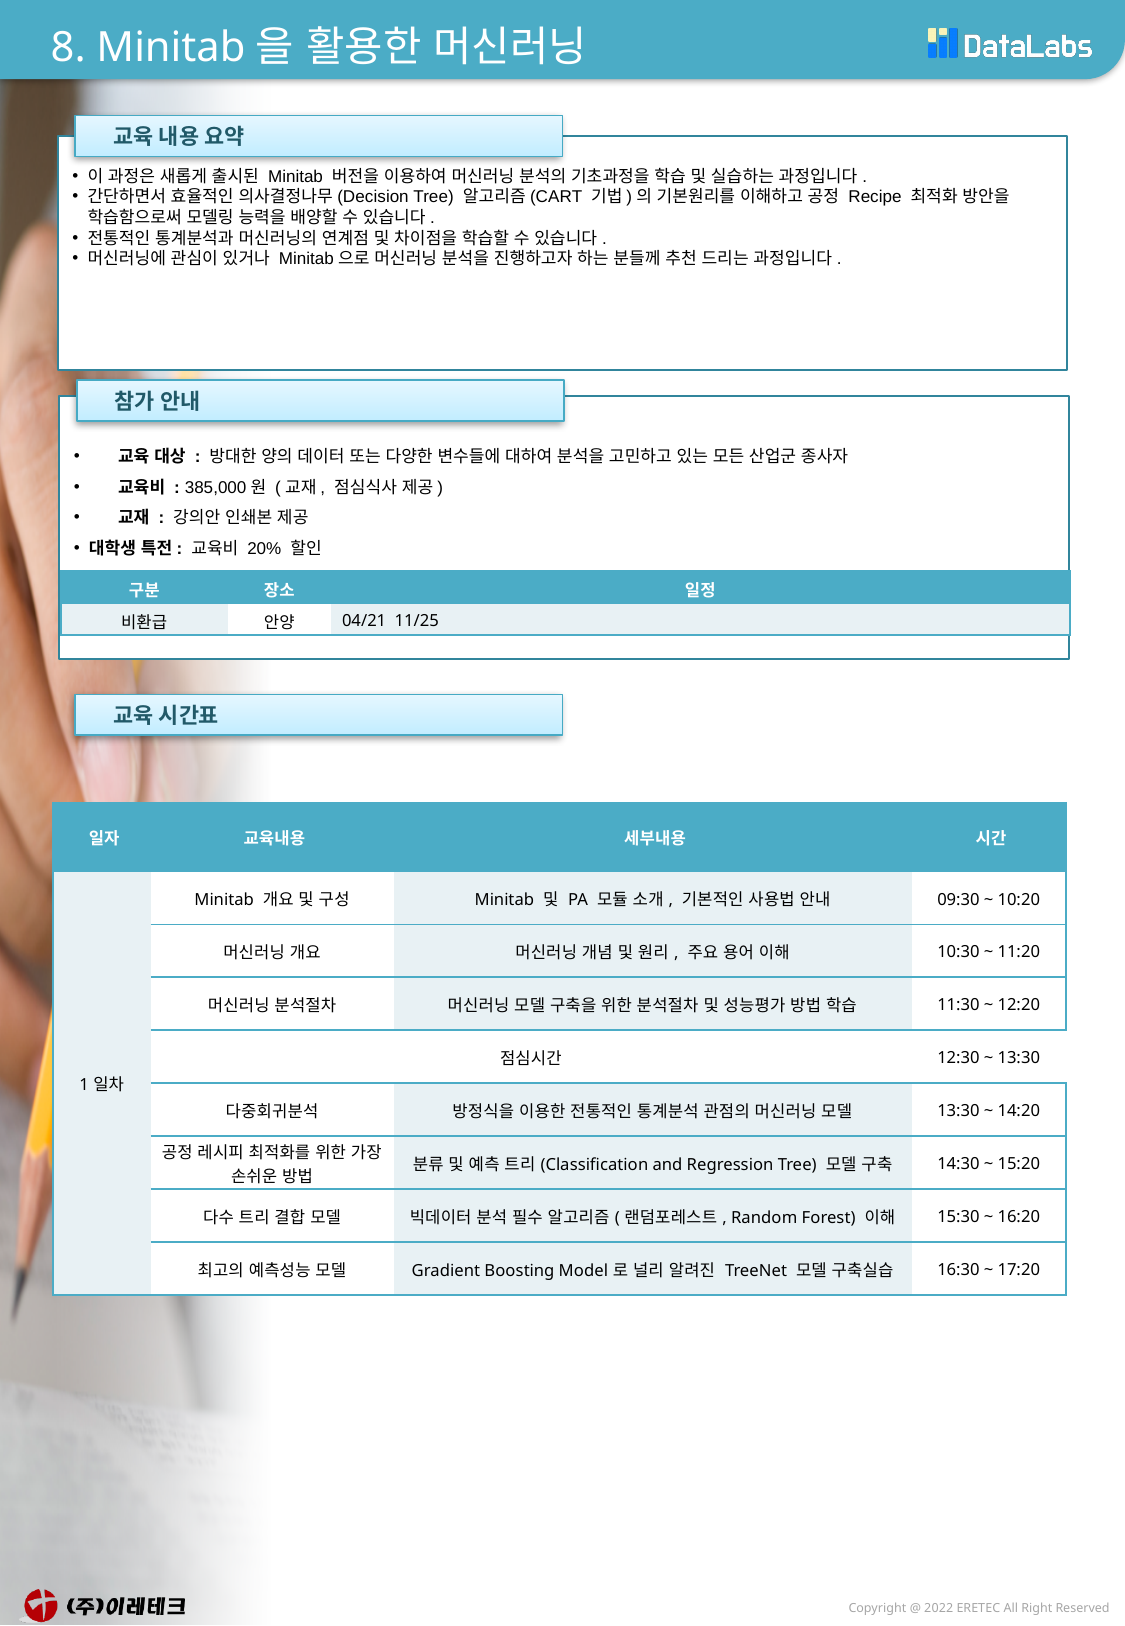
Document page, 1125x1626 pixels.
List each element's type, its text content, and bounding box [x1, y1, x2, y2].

table_cell 방정식을 이용한 전통적인 통계분석 관점의 머신러닝 모델 [394, 1084, 912, 1135]
table_cell 11:30 ~ 12:20 [912, 978, 1065, 1029]
text_box 교육 내용 요약 [74, 115, 563, 157]
text_box [55, 134, 1070, 372]
table_cell 머신러닝 분석절차 [151, 978, 394, 1029]
table_cell 13:30 ~ 14:20 [912, 1084, 1065, 1135]
text_box 교육 대상 : 방대한 양의 데이터 또는 다양한 변수들에 대하여 분석을 고민하고 있는 모든 산업군 종사자 교육비 : 385,000원 (교재, 점심식사 제공) 교재 : 강의안 인쇄본 제공 대학생 특전: 교육비 20% 할인 [59, 427, 1069, 570]
picture [0, 23, 1125, 1625]
text_box 이 과정은 새롭게 출시된 Minitab 버전을 이용하여 머신러닝 분석의 기초과정을 학습 및 실습하는 과정입니다. 간단하면서 효율적인 의사결정나무(Decision Tree) 알고리즘(CART 기법)의 기본원리를 이해하고 공정 Recipe 최적화 방안을 학습함으로써 모델링 능력을 배양할 수 있습니다. 전통적인 통계분석과 머신러닝의 연계점 및 차이점을 학습할 수 있습니다. 머신러닝에 관심이 있거나 Minitab으로 머신러닝 분석을 진행하고자 하는 분들께 추천 드리는 과정입니다. [57, 157, 1068, 276]
table_cell 15:30 ~ 16:20 [912, 1190, 1065, 1241]
table_cell 04/21 11/25 [331, 604, 1069, 634]
table_cell 머신러닝 개념 및 원리, 주요 용어 이해 [394, 925, 912, 976]
table_cell 머신러닝 개요 [151, 925, 394, 976]
table_cell 다중회귀분석 [151, 1084, 394, 1135]
table_cell 16:30 ~ 17:20 [912, 1243, 1065, 1294]
table_cell 다수 트리 결합 모델 [151, 1190, 394, 1241]
table_cell 09:30 ~ 10:20 [912, 872, 1065, 924]
table_header 구분 [62, 572, 228, 602]
table_header 일자 [54, 804, 151, 871]
table_cell 빅데이터 분석 필수 알고리즘(랜덤포레스트, Random Forest) 이해 [394, 1190, 912, 1241]
table_cell Gradient Boosting Model로 널리 알려진 TreeNet 모델 구축실습 [394, 1243, 912, 1294]
table_cell Minitab 및 PA 모듈 소개, 기본적인 사용법 안내 [394, 872, 912, 924]
table_cell 머신러닝 모델 구축을 위한 분석절차 및 성능평가 방법 학습 [394, 978, 912, 1029]
table_header 장소 [228, 572, 331, 602]
table_cell 최고의 예측성능 모델 [151, 1243, 394, 1294]
table_cell 10:30 ~ 11:20 [912, 925, 1065, 976]
table_cell Minitab 개요 및 구성 [151, 872, 394, 924]
table_cell 공정 레시피 최적화를 위한 가장 손쉬운 방법 [151, 1137, 394, 1188]
table_cell 분류 및 예측 트리(Classification and Regression Tree) 모델 구축 [394, 1137, 912, 1188]
table_cell 안양 [228, 604, 331, 634]
table_header 세부내용 [394, 804, 912, 871]
text_box 참가 안내 [76, 379, 565, 422]
table_cell 점심시간 [151, 1031, 912, 1082]
table_cell 12:30 ~ 13:30 [912, 1031, 1066, 1082]
table_header 시간 [912, 804, 1065, 871]
table_cell 비환급 [62, 604, 228, 634]
table_cell 14:30 ~ 15:20 [912, 1137, 1065, 1188]
table_header 일정 [331, 572, 1069, 602]
title 8. Minitab을 활용한 머신러닝 [35, 9, 1049, 80]
text_box 교육 시간표 [74, 694, 563, 736]
table_header 교육내용 [151, 804, 394, 871]
text_box [57, 394, 1071, 661]
table_cell 1일차 [54, 872, 151, 1294]
